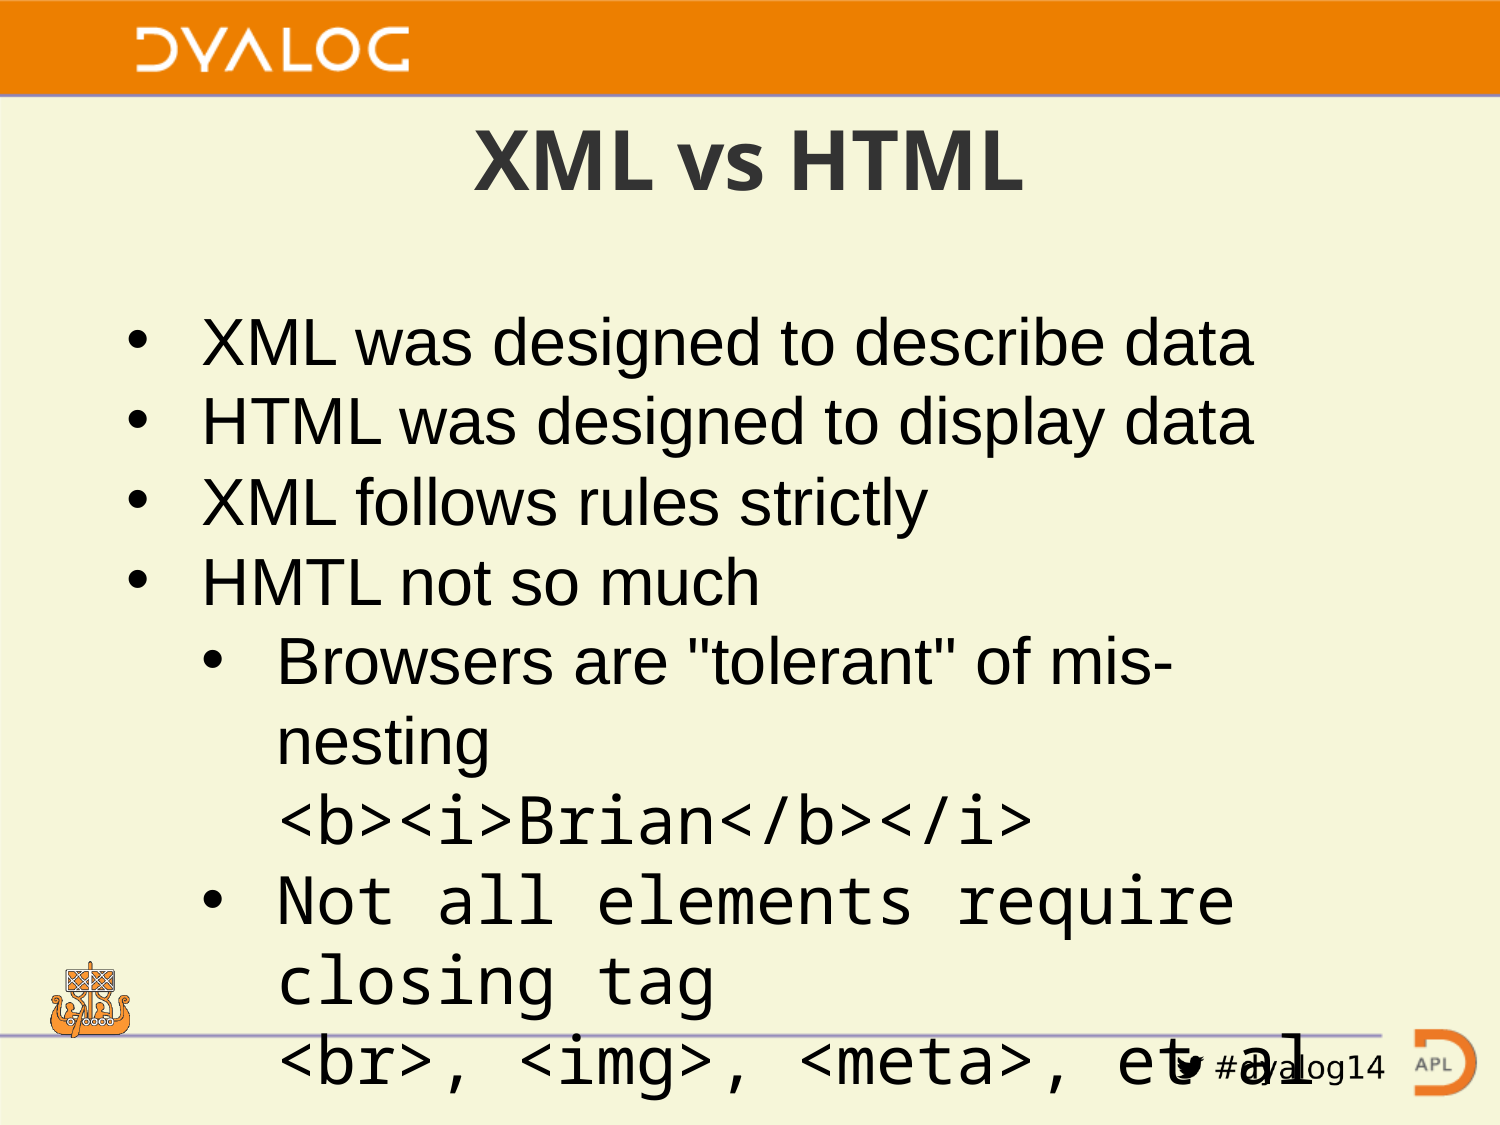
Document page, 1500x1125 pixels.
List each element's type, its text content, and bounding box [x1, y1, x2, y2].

subtitle XML was designed to describe data HTML was designed to display data XML follows rules strictly HMTL not so much Browsers are "tolerant" of mis-nesting <b><i>Brian</b></i> Not all elements require closing tag <br>, <img>, <meta>, et al [112, 291, 1388, 1000]
title XML vs HTML [112, 99, 1388, 268]
picture [0, 0, 1500, 1125]
